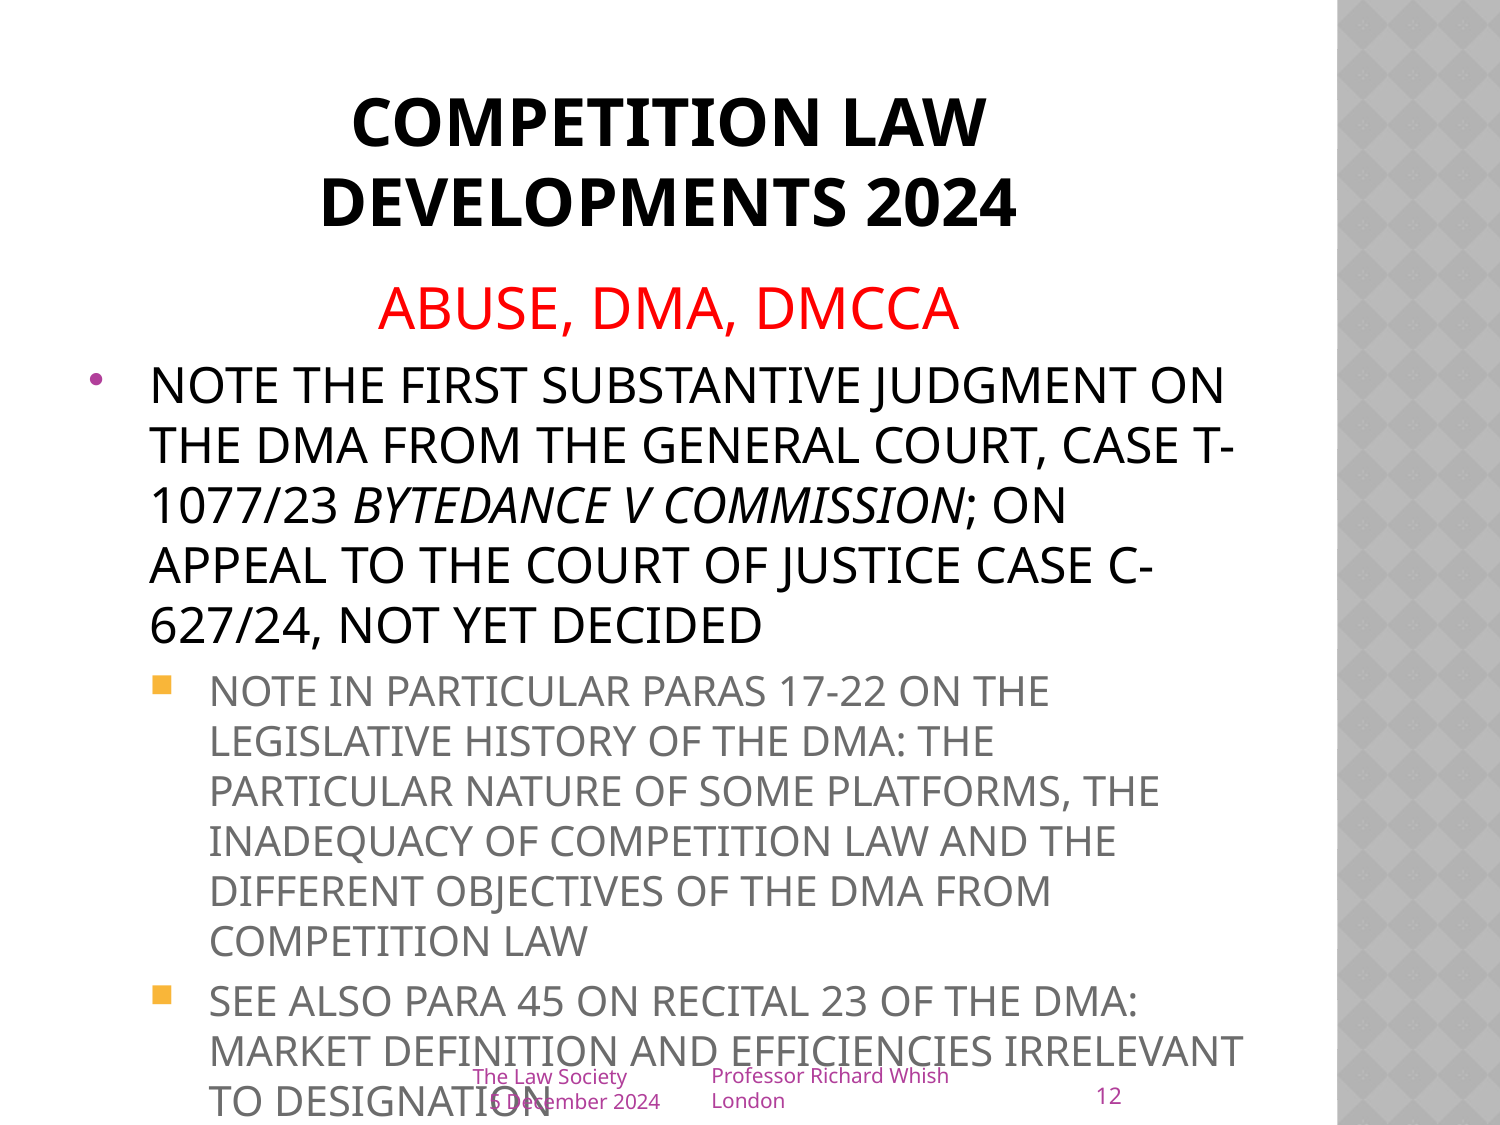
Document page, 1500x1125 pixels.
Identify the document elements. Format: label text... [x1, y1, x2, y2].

list ABUSE, DMA, DMCCA Note the first substantive judgment ON THE DMA FROM THE GENERAL COURT, CASE T-1077/23 BYTEDANCE V COMMISSION; ON APPEAL TO THE COURT OF JUSTICE CASE C-627/24, NOT YET DECIDED NOTE IN PARTICULAR PARAS 17-22 ON THE LEGISLATIVE HISTORY OF THE DMA: THE PARTICULAR NATURE OF SOME PLATFORMS, THE INADEQUACY OF COMPETITION LAW AND THE DIFFERENT OBJECTIVES OF THE DMA FROM COMPETITION LAW SEE ALSO PARA 45 ON RECITAL 23 OF THE DMA: MARKET DEFINITION AND EFFICIENCIES IRRELEVANT TO DESIGNATION [75, 264, 1263, 1060]
slide_number Professor Richard Whish London [696, 1075, 1025, 1114]
footer The Law Society 5 December 2024 [75, 1075, 675, 1114]
slide_number 12 [1025, 1075, 1123, 1113]
title Competition law developments 2024 [75, 52, 1263, 241]
